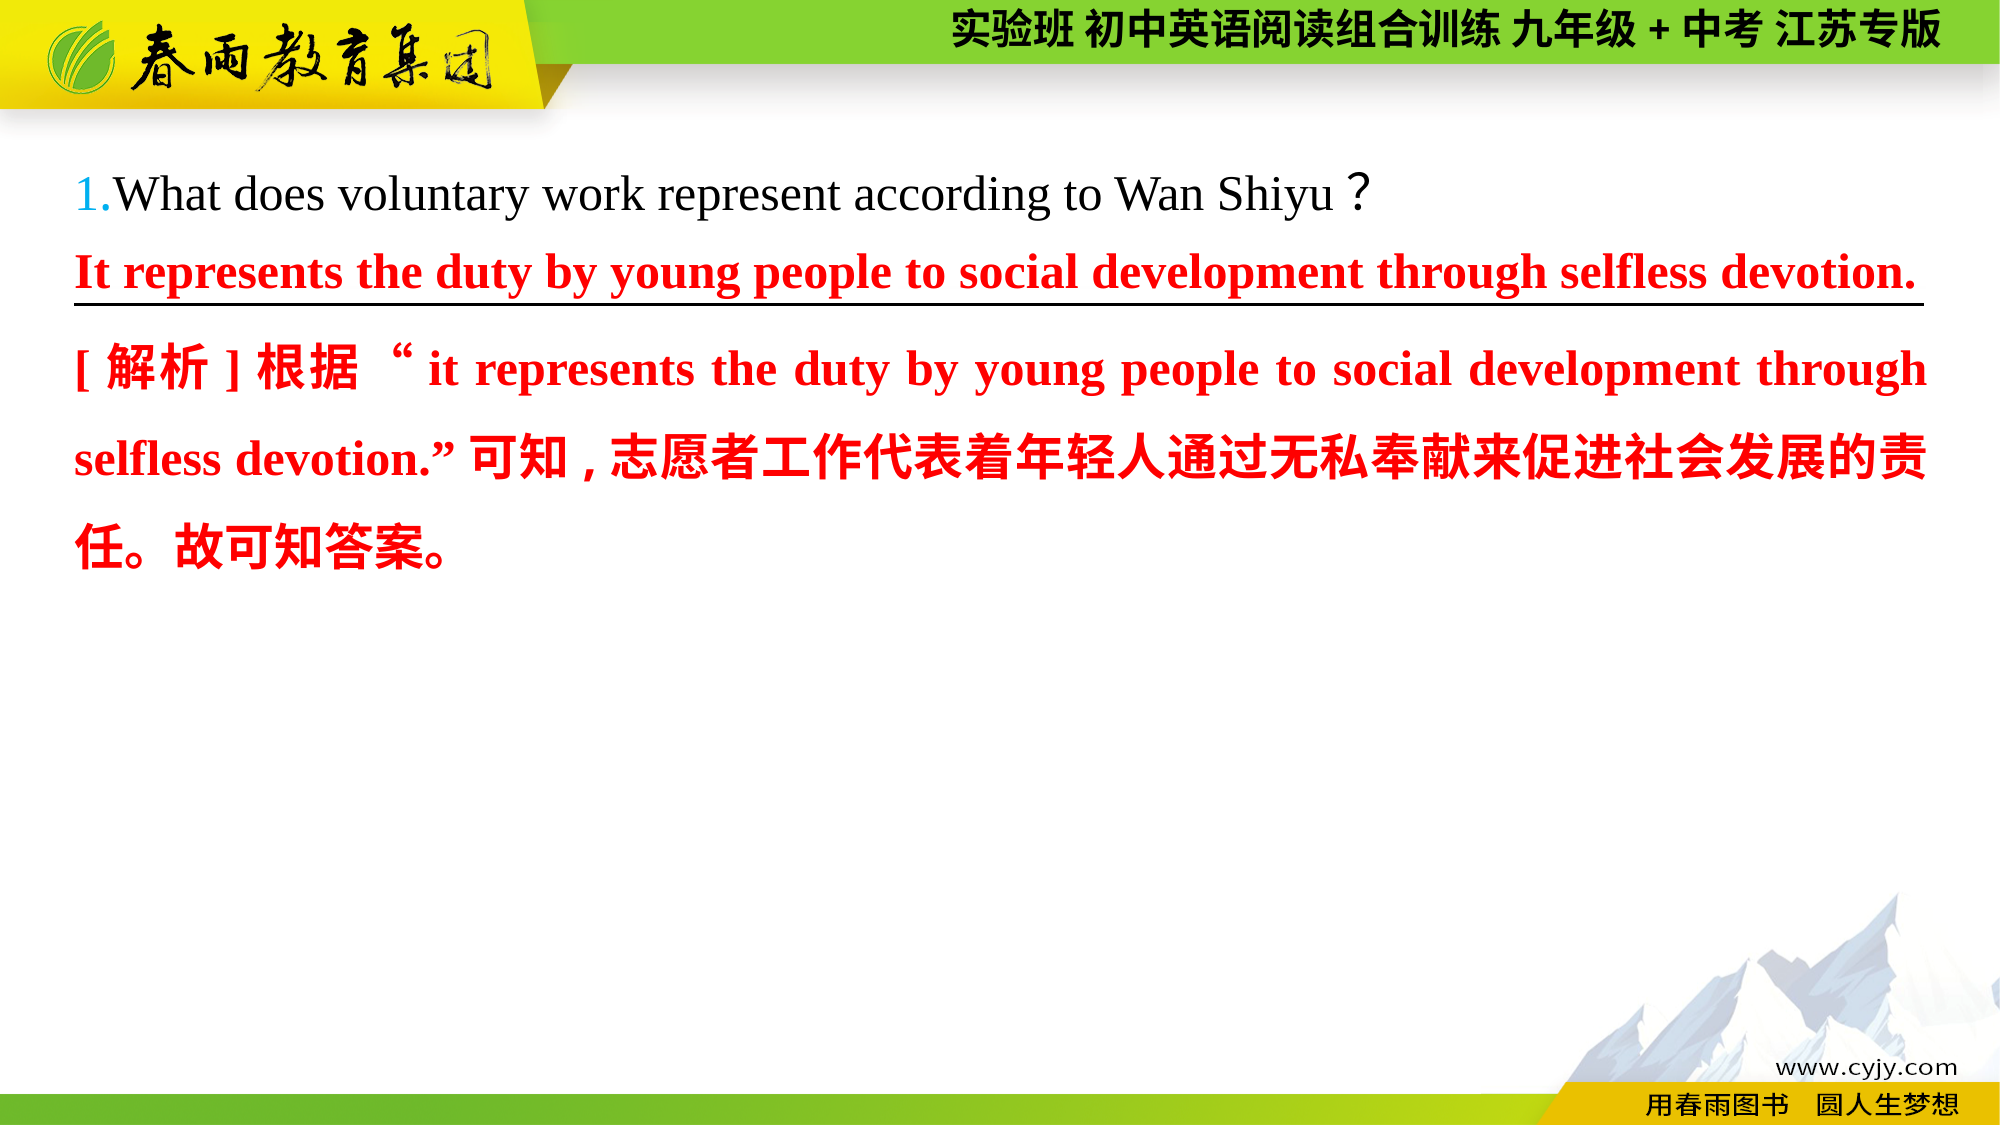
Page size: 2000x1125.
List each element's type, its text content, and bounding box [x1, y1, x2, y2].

text_box It represents the duty by young people to social development through selfless devotion. [59, 201, 1944, 297]
picture [0, 0, 2000, 1125]
text_box [解析]根据“it represents the duty by young people to social development through selfless devotion.”可知,志愿者工作代表着年轻人通过无私奉献来促进社会发展的责任。故可知答案。 [59, 297, 1944, 583]
list 1.What does voluntary work represent according to Wan Shiyu？ ———————— —— ———— ———— [59, 122, 1944, 201]
